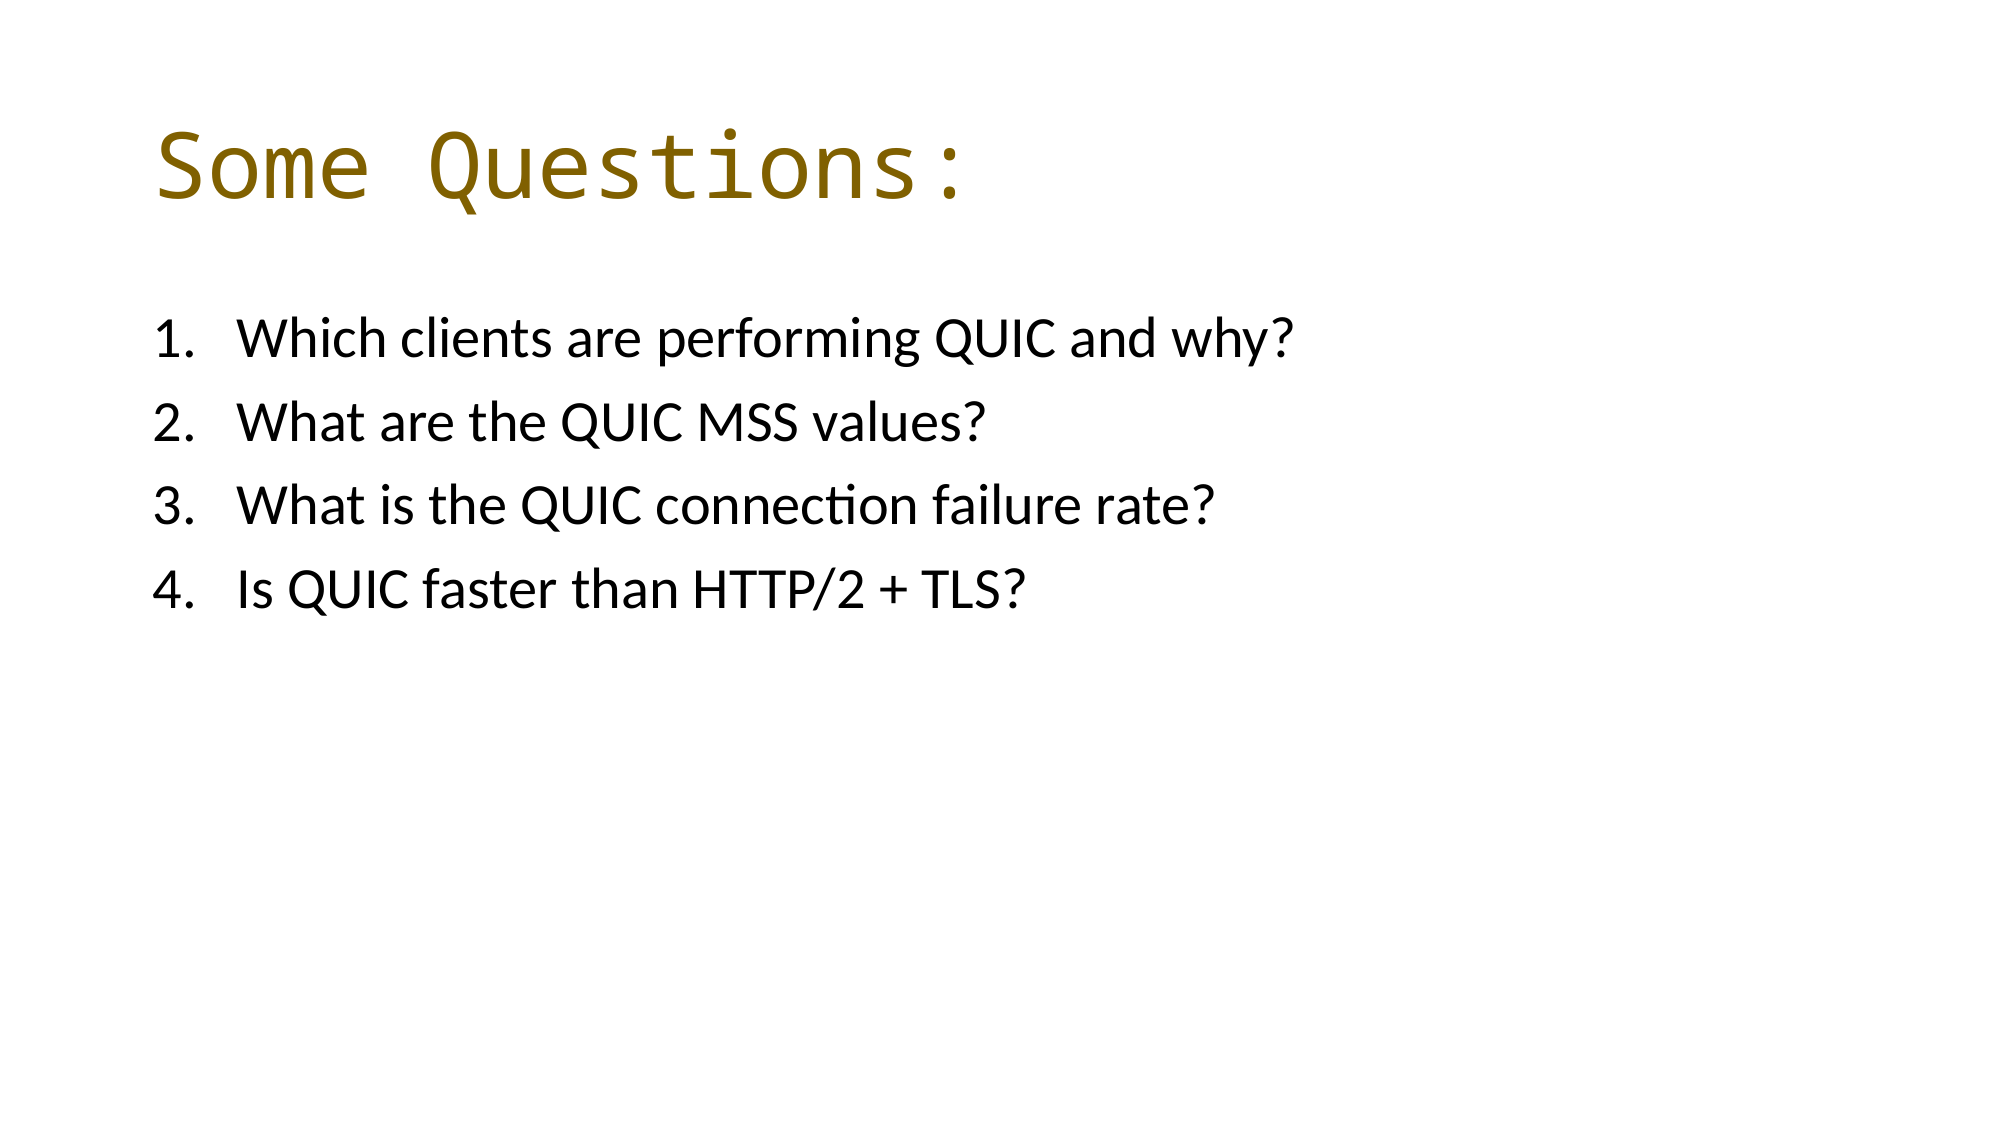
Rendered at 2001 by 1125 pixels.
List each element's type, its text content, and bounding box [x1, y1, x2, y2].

list Which clients are performing QUIC and why? What are the QUIC MSS values? What is the QUIC connection failure rate? Is QUIC faster than HTTP/2 + TLS? [137, 299, 1863, 1014]
title Some Questions: [137, 59, 1863, 278]
